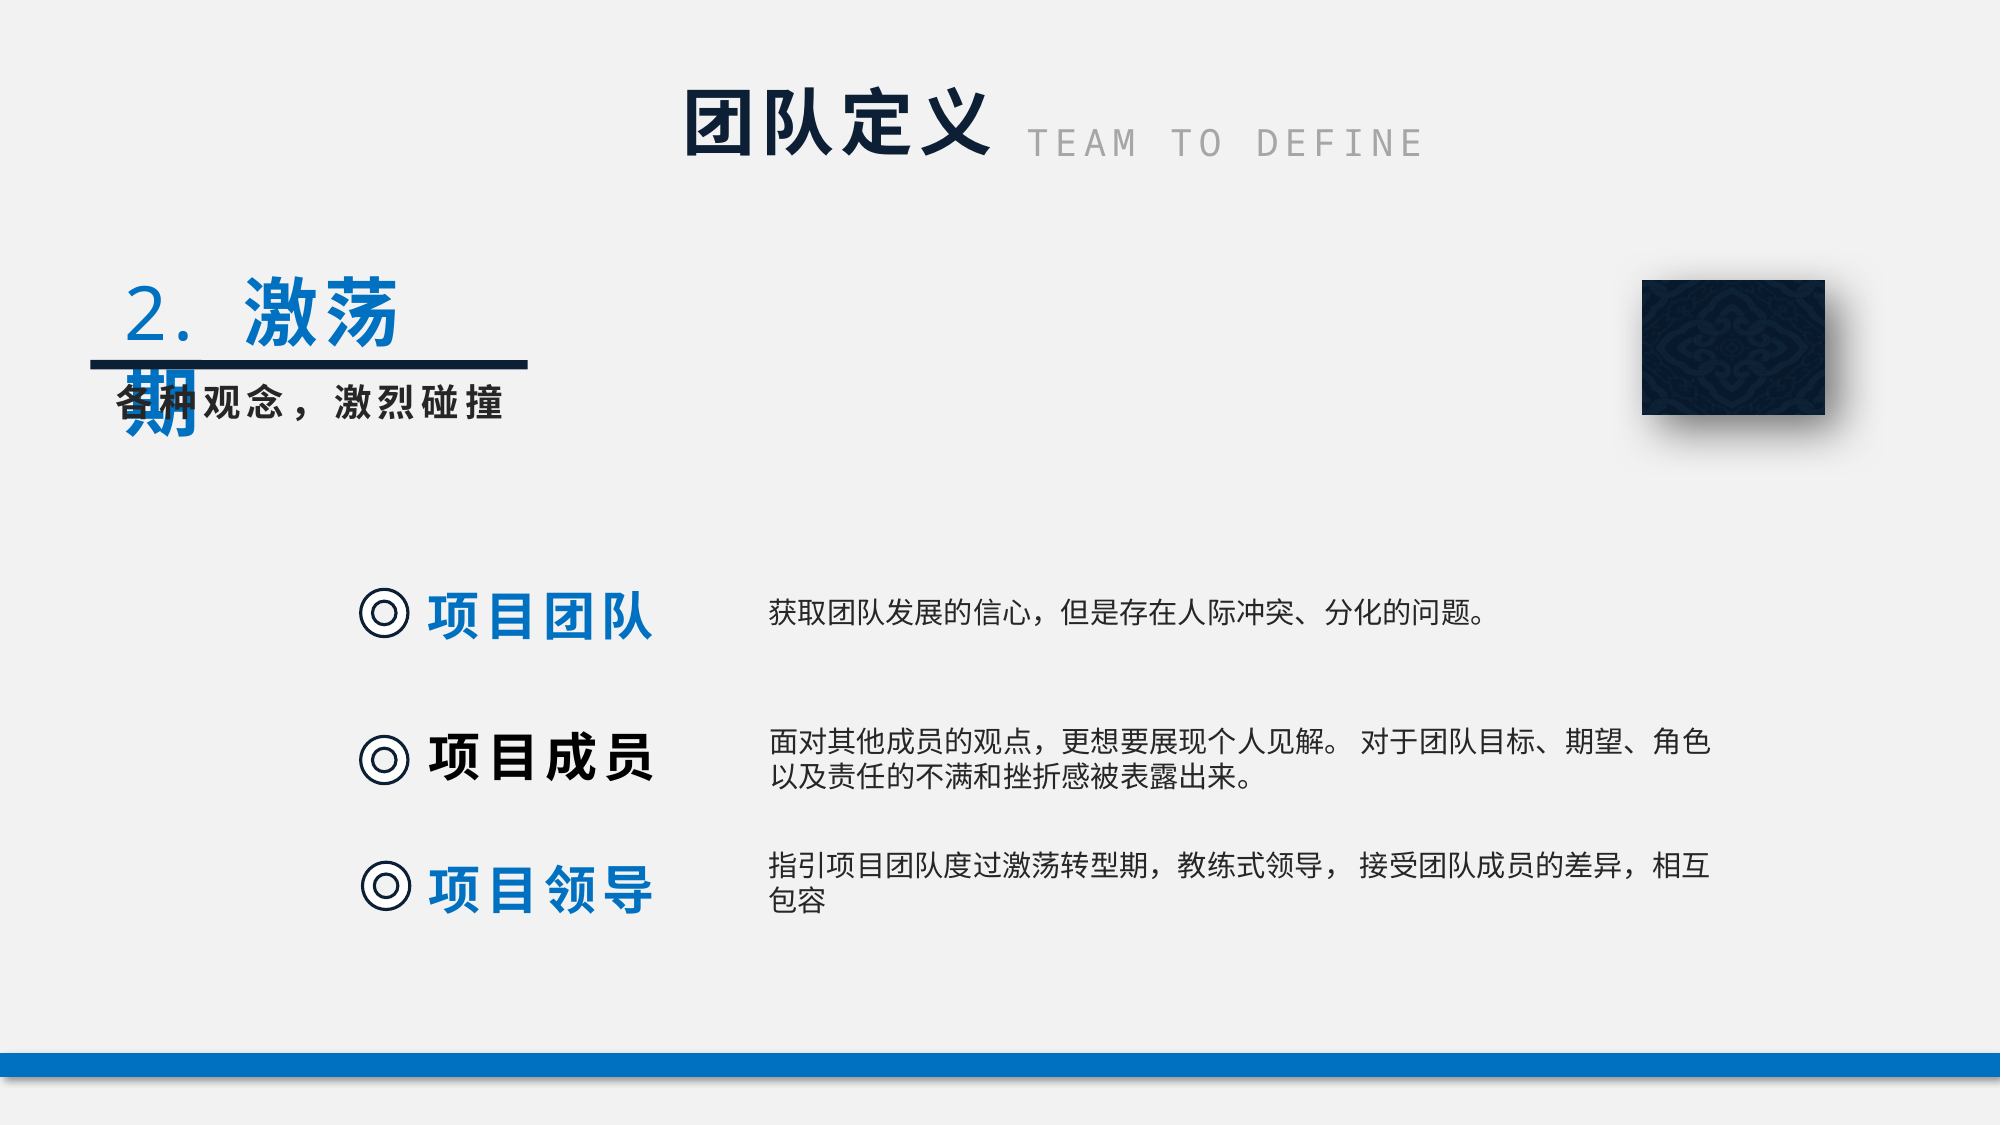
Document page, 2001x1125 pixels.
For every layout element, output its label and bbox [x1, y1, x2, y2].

text_box [0, 1052, 2000, 1078]
text_box [662, 69, 1437, 173]
text_box [360, 716, 1735, 802]
picture [1642, 280, 1825, 415]
text_box [90, 258, 528, 433]
text_box [360, 575, 1735, 654]
text_box [362, 840, 1735, 929]
